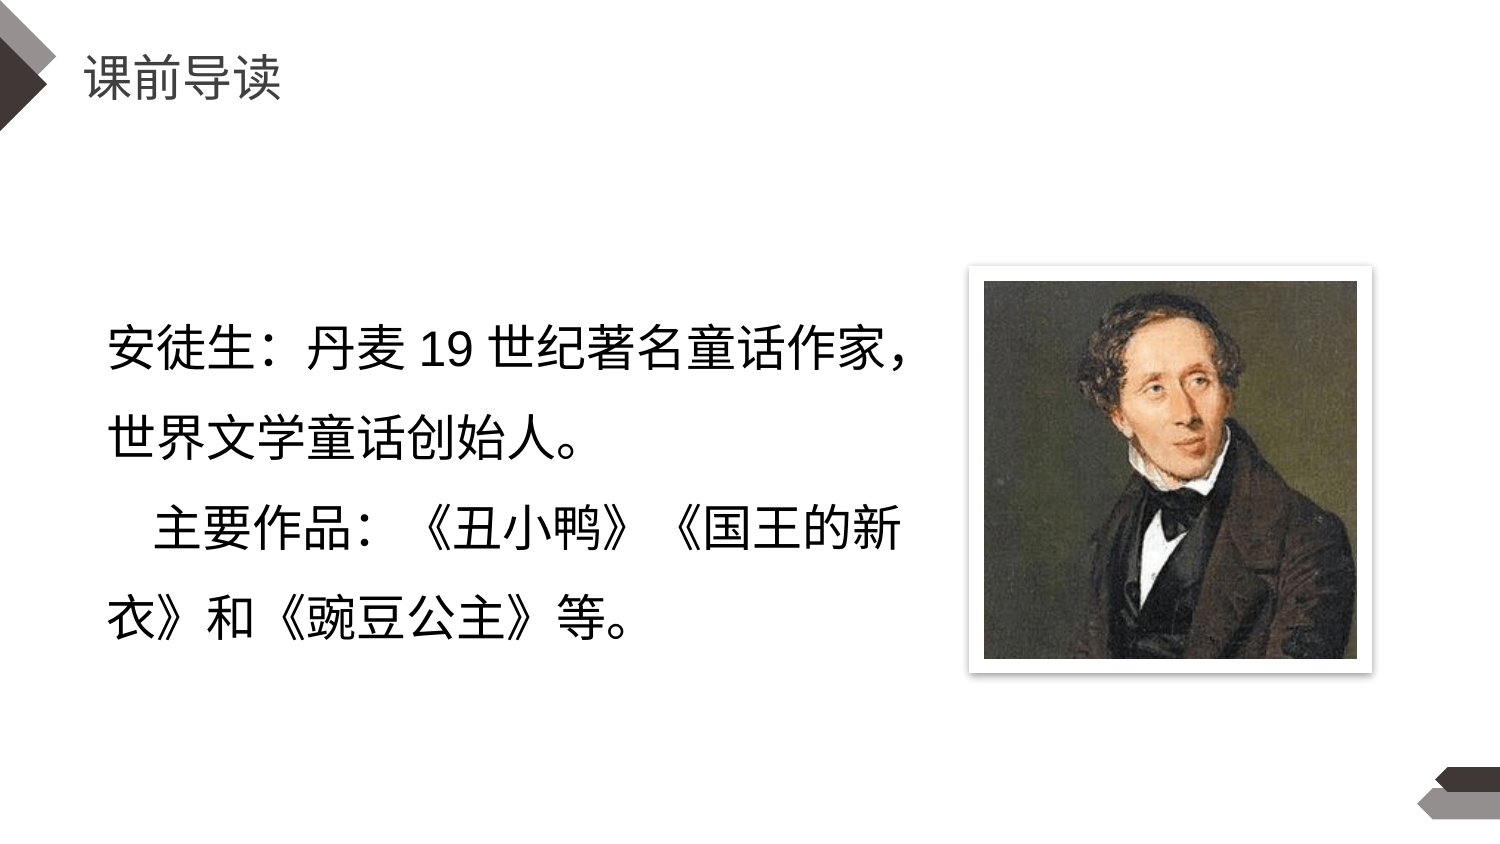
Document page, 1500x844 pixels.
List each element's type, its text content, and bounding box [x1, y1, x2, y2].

text_box 安徒生：丹麦19世纪著名童话作家，世界文学童话创始人。 主要作品：《丑小鸭》《国王的新衣》和《豌豆公主》等。 [95, 280, 937, 652]
text_box 课前导读 [71, 40, 579, 113]
picture [983, 280, 1358, 659]
